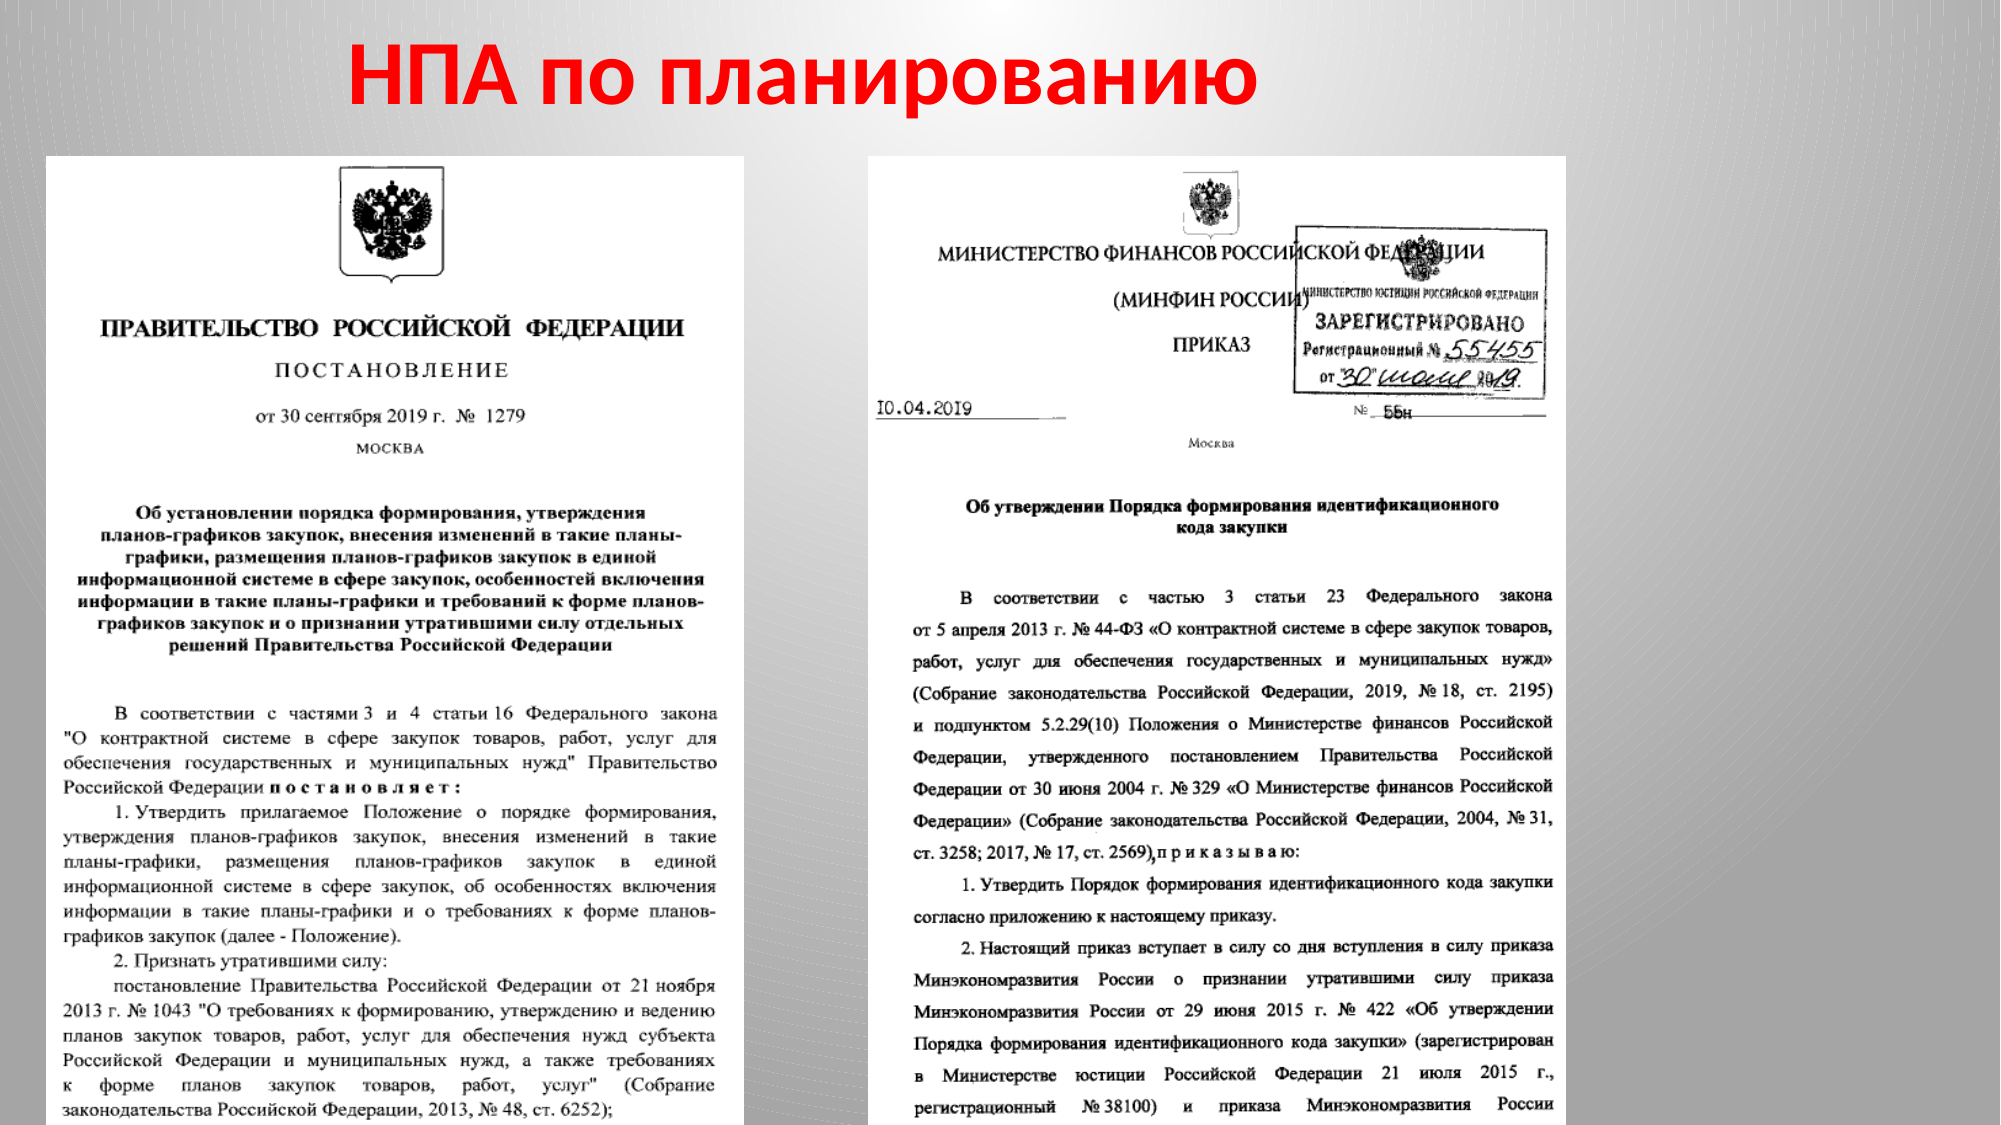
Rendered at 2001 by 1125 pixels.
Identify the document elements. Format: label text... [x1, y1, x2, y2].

text_box НПА по планированию [45, 0, 1563, 136]
picture [868, 156, 1566, 1125]
picture [46, 156, 744, 1125]
